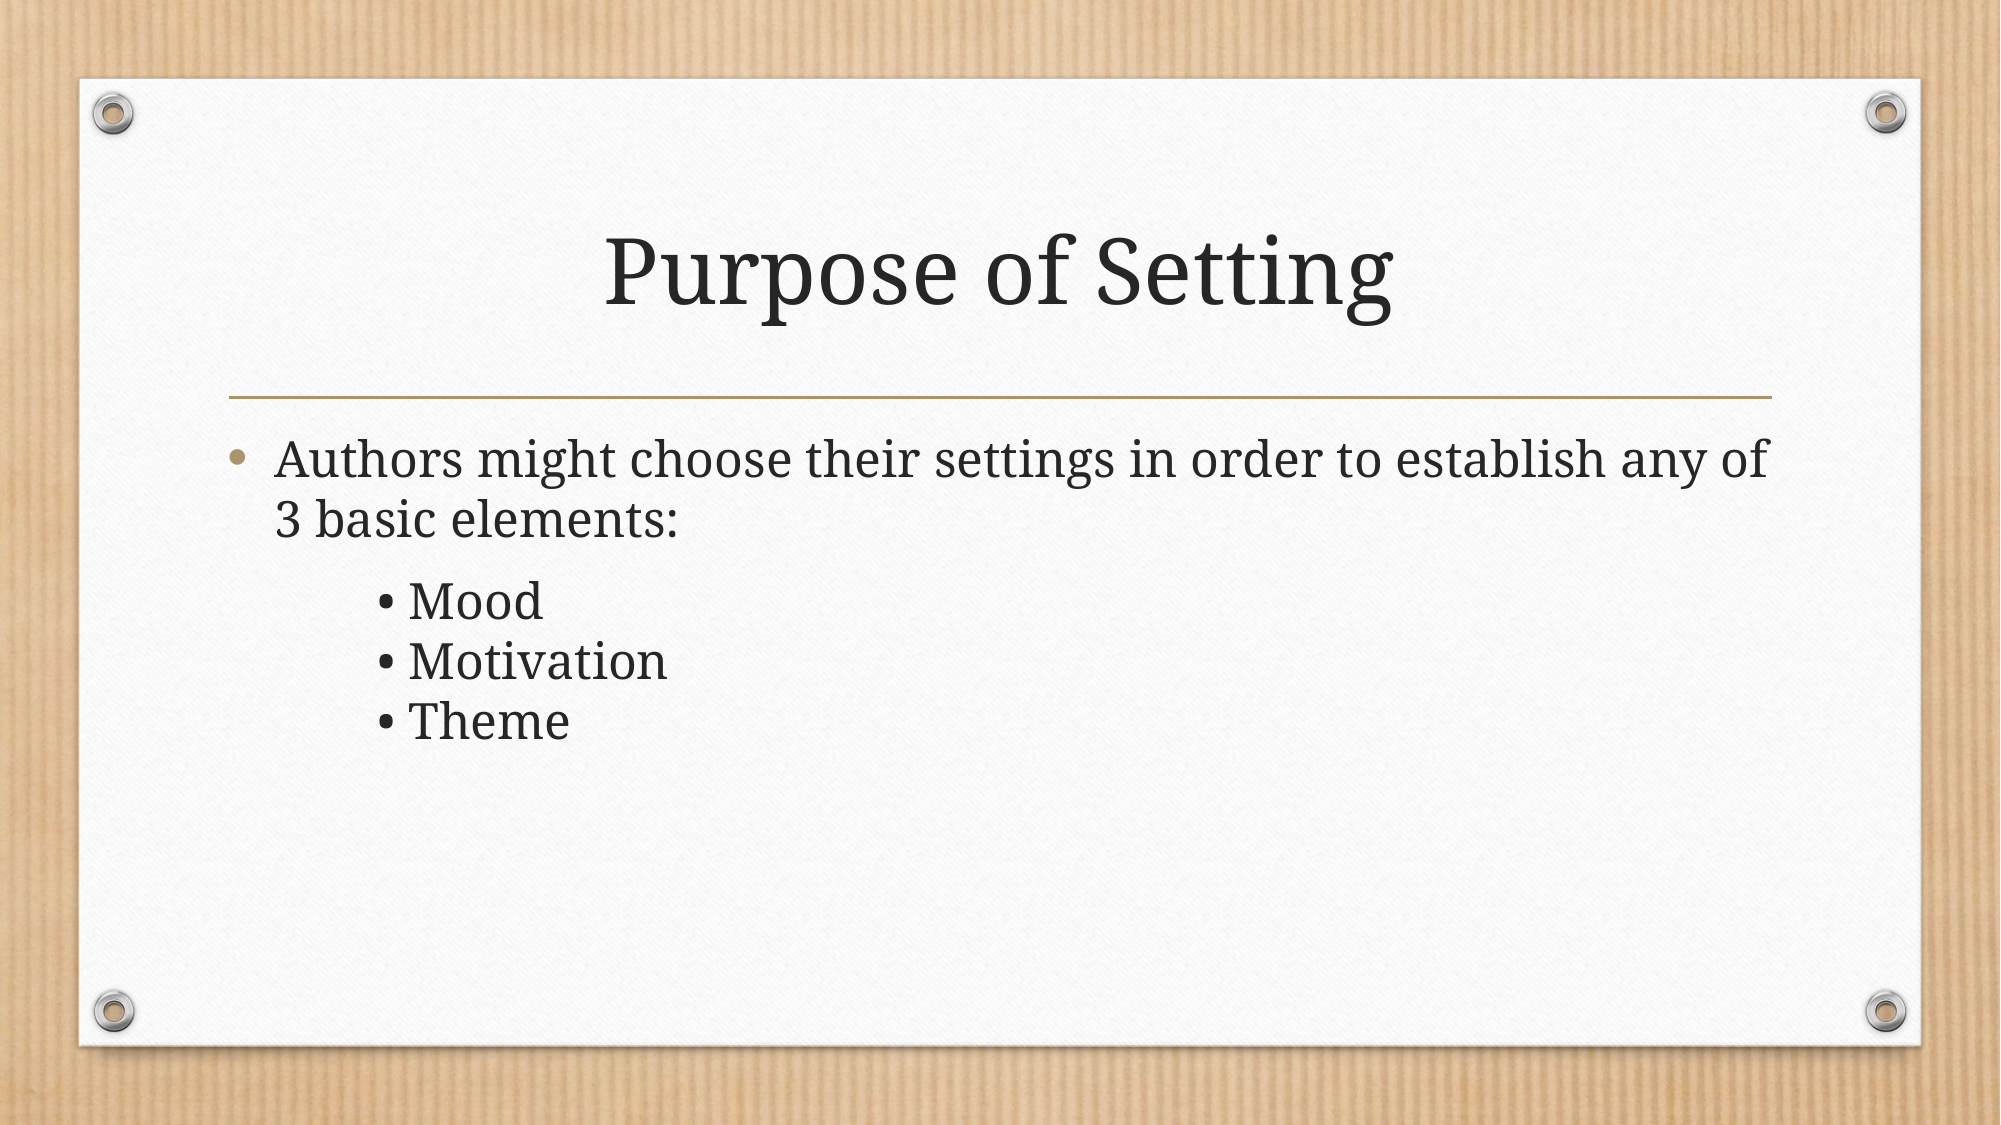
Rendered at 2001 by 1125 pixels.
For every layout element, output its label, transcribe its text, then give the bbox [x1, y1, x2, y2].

list Authors might choose their settings in order to establish any of 3 basic elements: • Mood • Motivation • Theme [212, 419, 1788, 964]
picture [0, 0, 2001, 1125]
title Purpose of Setting [212, 161, 1788, 375]
